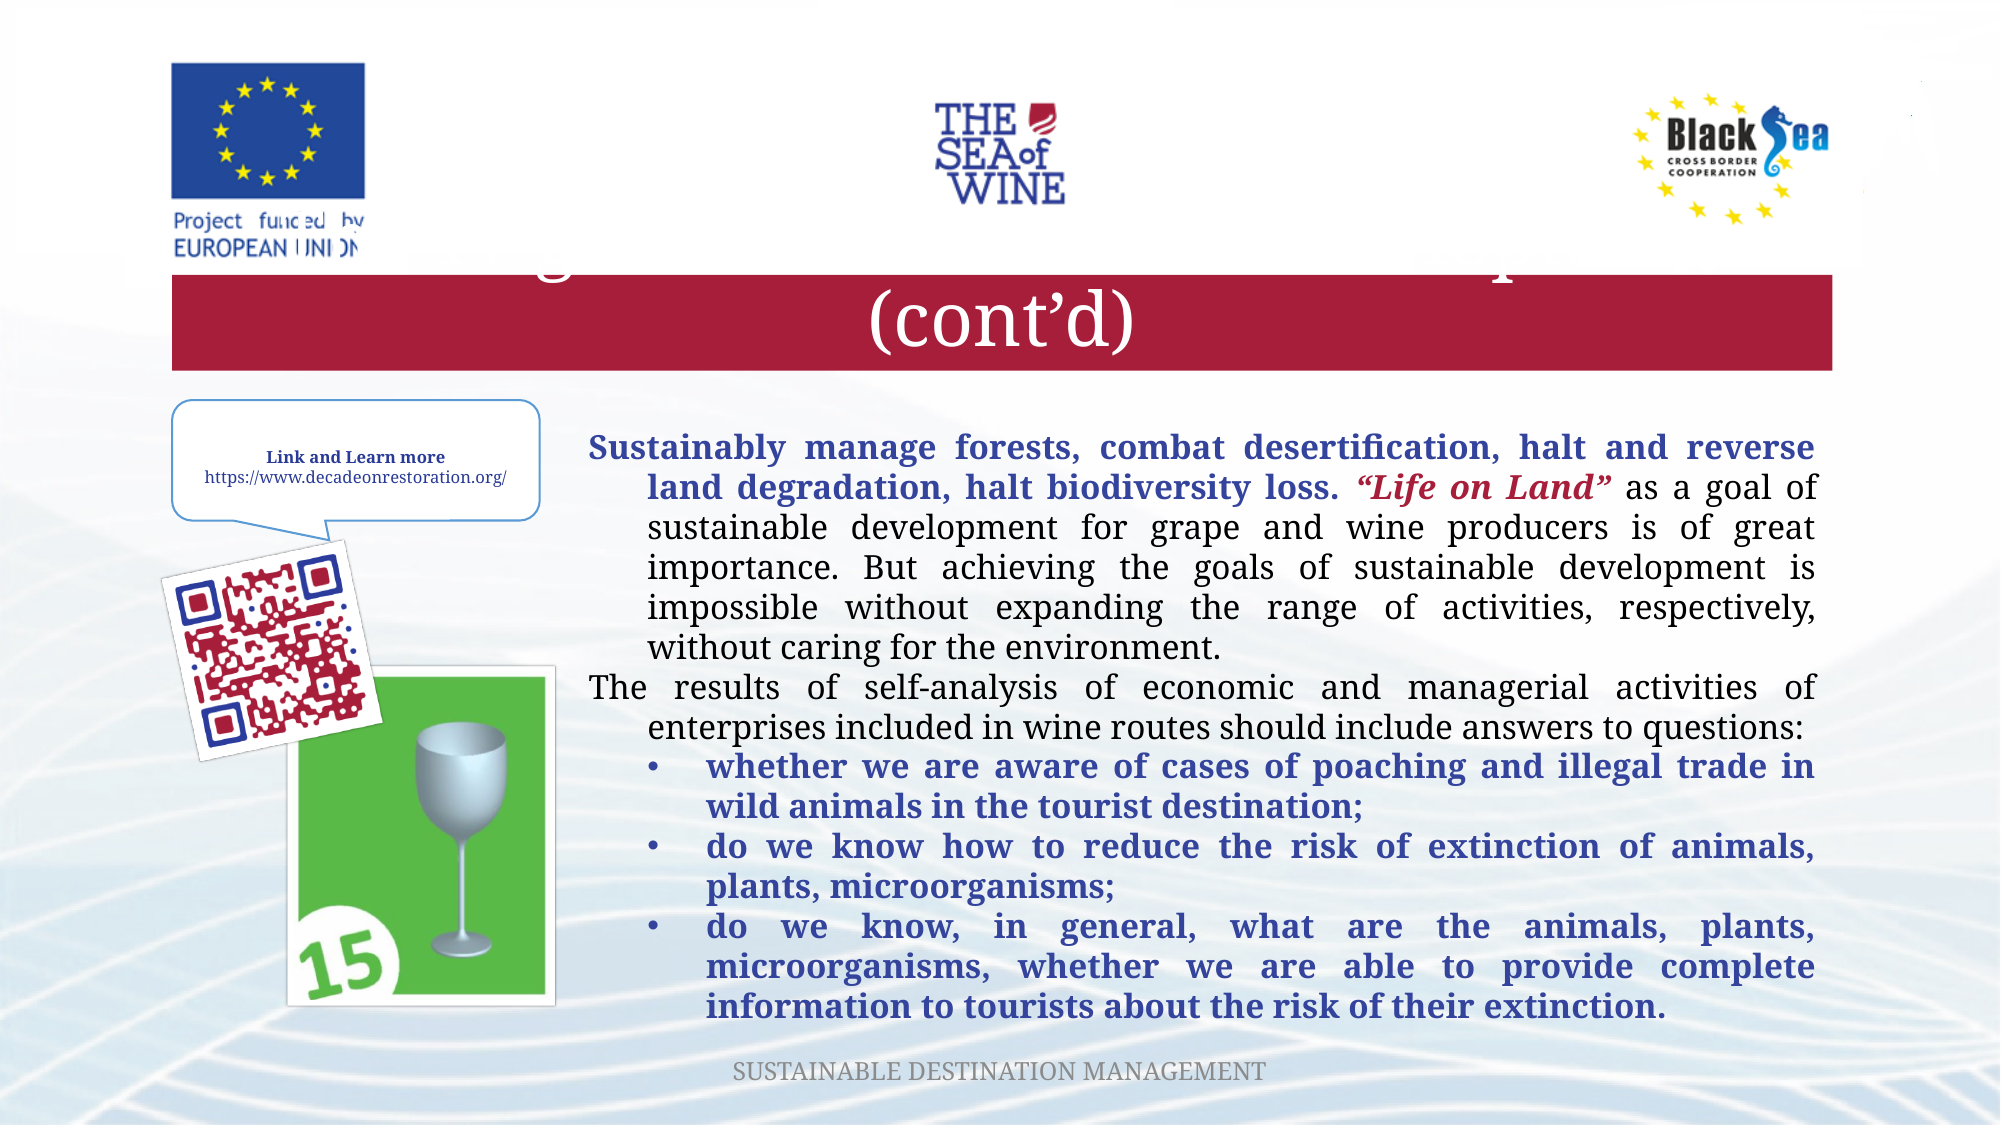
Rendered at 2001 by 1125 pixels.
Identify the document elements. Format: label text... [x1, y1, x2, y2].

title The 17 goals of sustainable development (cont’d) [172, 274, 1833, 371]
text_box Link and Learn more https://www.decadeonrestoration.org/ [171, 399, 541, 536]
footer SUSTAINABLE DESTINATION MANAGEMENT [662, 1042, 1338, 1103]
picture [0, 0, 2001, 1125]
list Sustainably manage forests, combat desertification, halt and reverse land degradation, halt biodiversity loss. “Life on Land” as a goal of sustainable development for grape and wine producers is of great importance. But achieving the goals of sustainable development is impossible without expanding the range of activities, respectively, without caring for the environment. The results of self-analysis of economic and managerial activities of enterprises included in wine routes should include answers to questions: whether we are aware of cases of poaching and illegal trade in wild animals in the tourist destination; do we know how to reduce the risk of extinction of animals, plants, microorganisms; do we know, in general, what are the animals, plants, microorganisms, whether we are able to provide complete information to tourists about the risk of their extinction. [573, 408, 1833, 1043]
